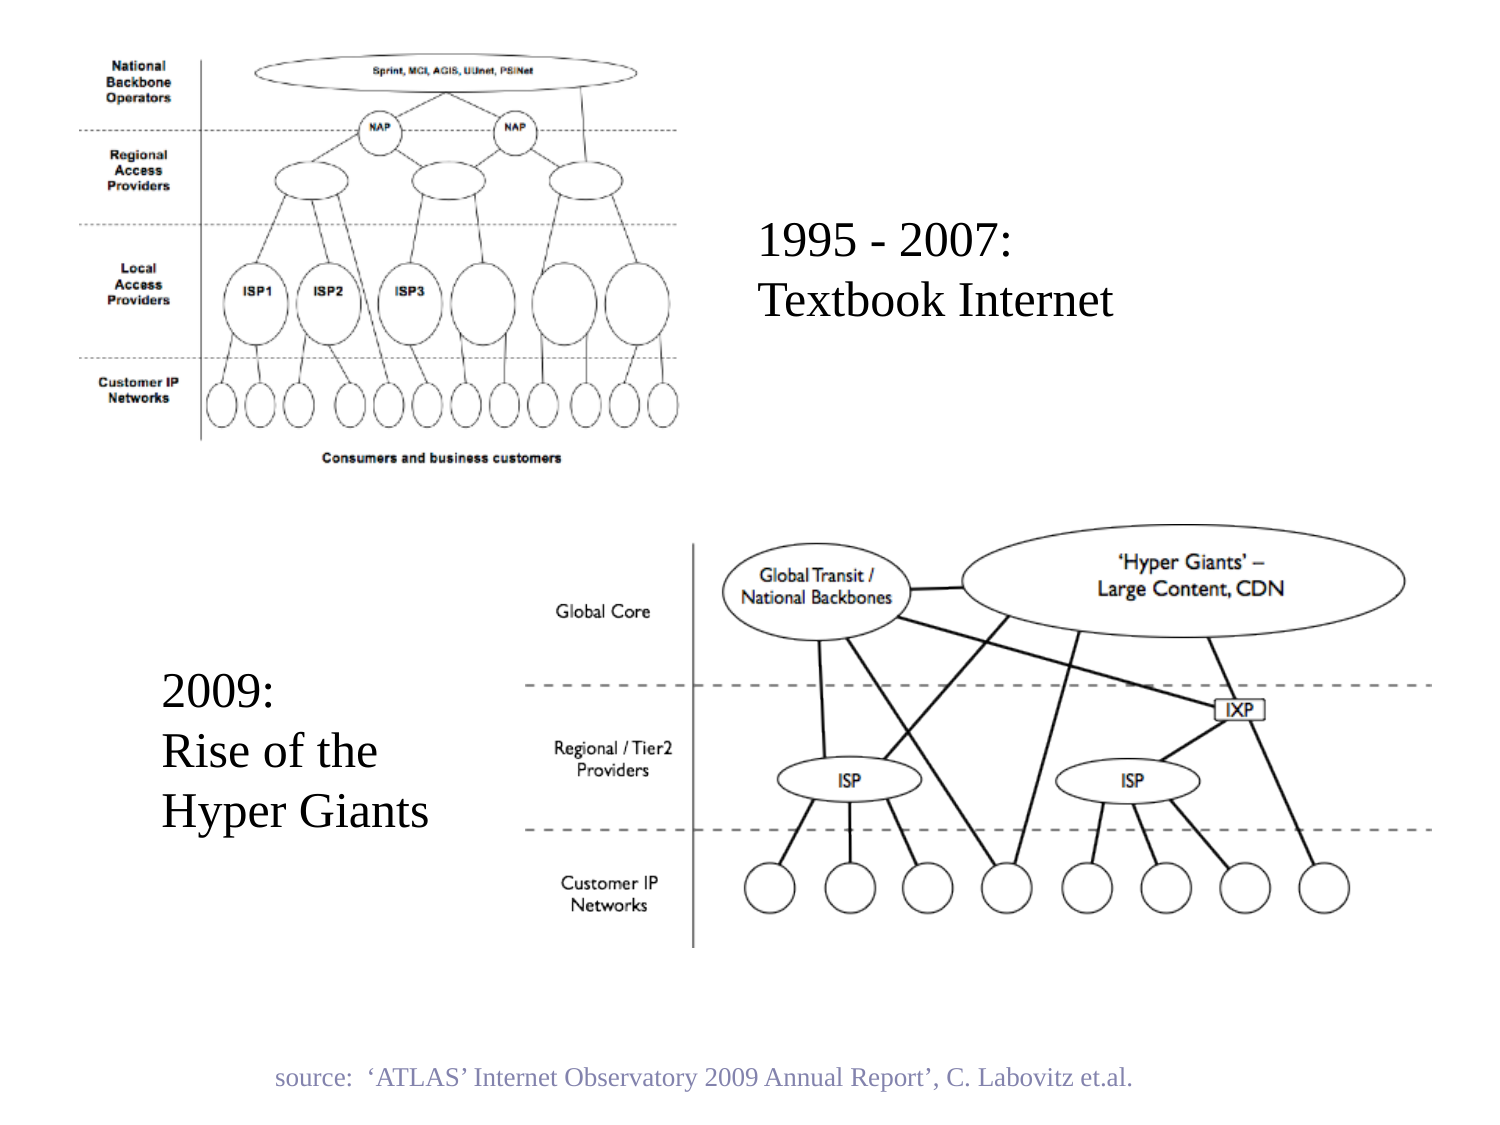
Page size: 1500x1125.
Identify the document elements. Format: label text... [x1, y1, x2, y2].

text_box 2009: Rise of the Hyper Giants [161, 657, 430, 838]
picture [78, 30, 688, 475]
text_box source: ‘ATLAS’ Internet Observatory 2009 Annual Report’, C. Labovitz et.al. [275, 1054, 1224, 1098]
picture [524, 524, 1432, 948]
text_box 1995 - 2007: Textbook Internet [757, 205, 1115, 326]
